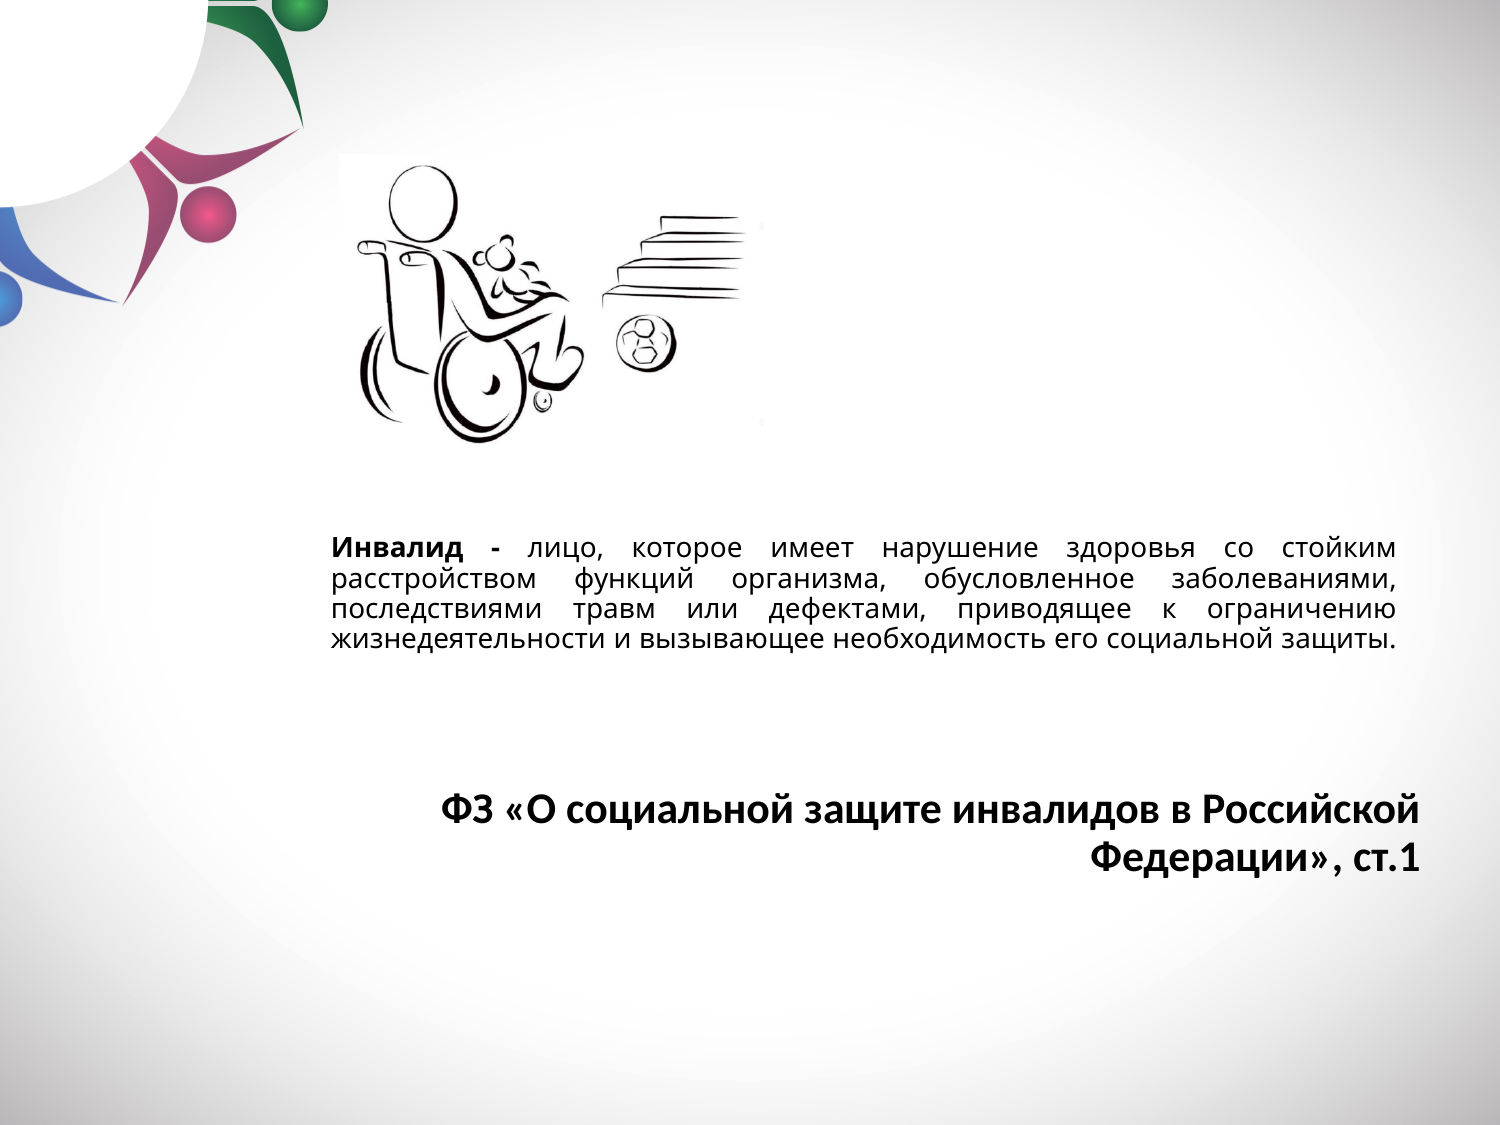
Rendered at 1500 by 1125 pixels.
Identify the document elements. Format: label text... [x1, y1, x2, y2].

picture [0, 0, 1500, 1125]
list ФЗ «О социальной защите инвалидов в Российской Федерации», ст.1 [339, 778, 1437, 895]
title Инвалид - лицо, которое имеет нарушение здоровья со стойким расстройством функций организма, обусловленное заболеваниями, последствиями травм или дефектами, приводящее к ограничению жизнедеятельности и вызывающее необходимость его социальной защиты. [315, 515, 1413, 673]
